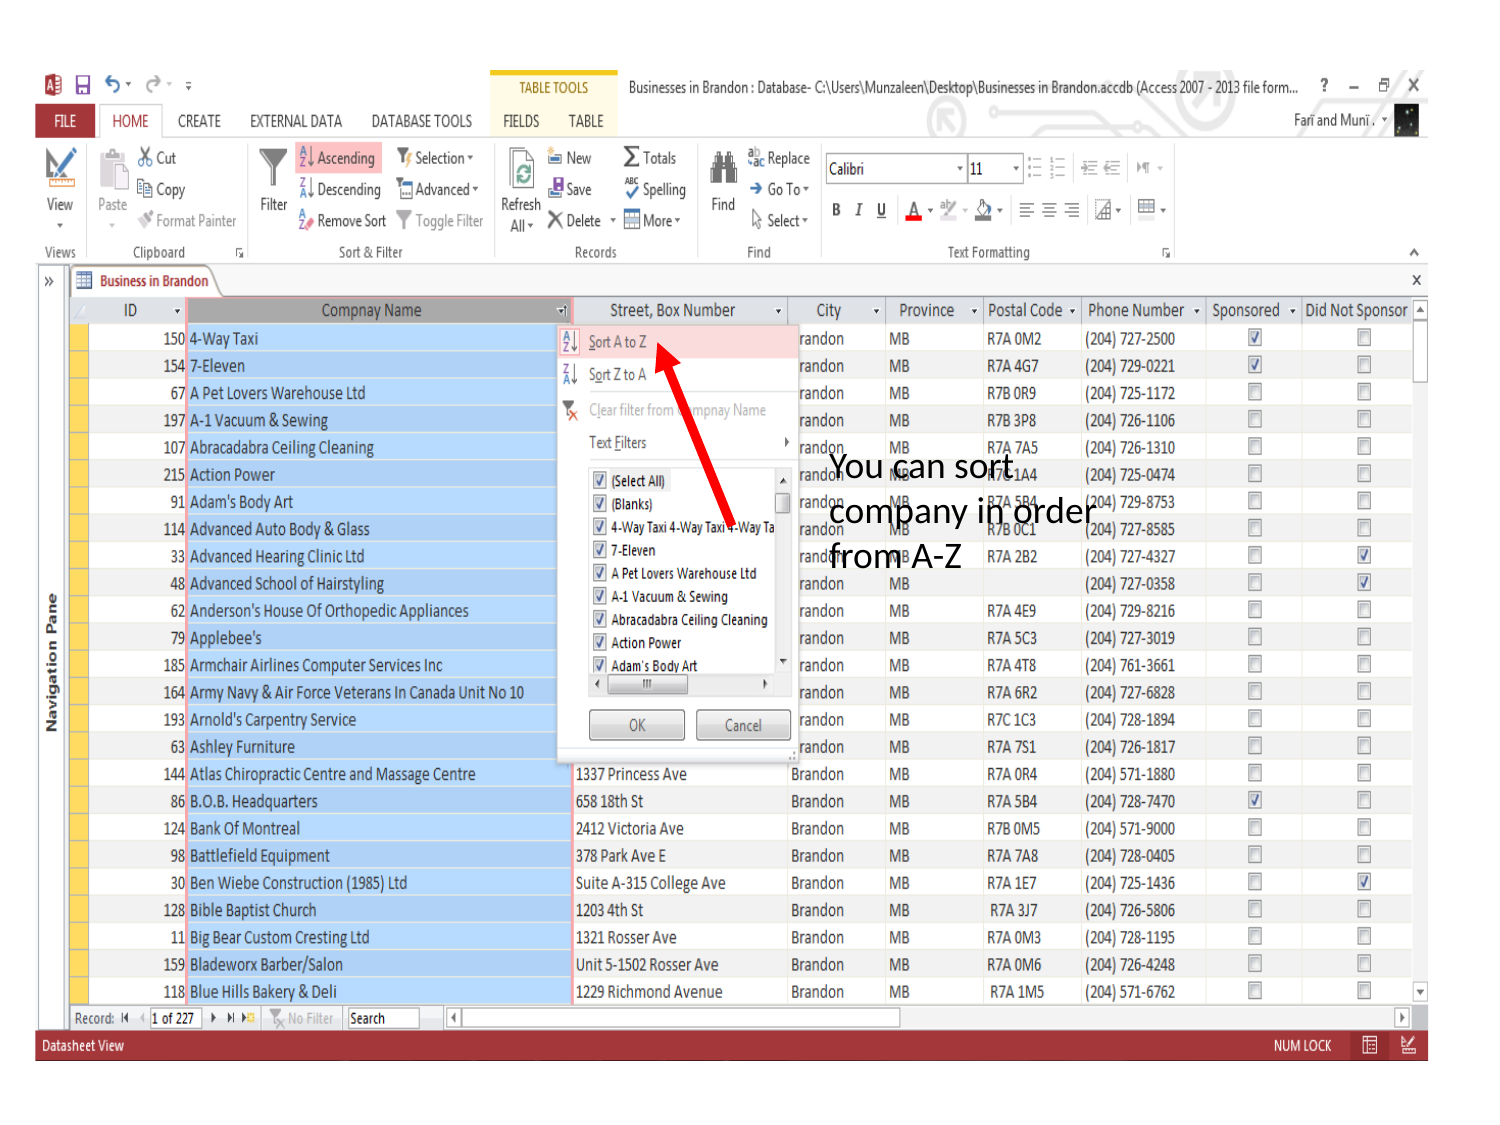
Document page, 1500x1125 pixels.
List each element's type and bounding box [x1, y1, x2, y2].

picture [35, 70, 1429, 1061]
text_box [657, 341, 733, 527]
